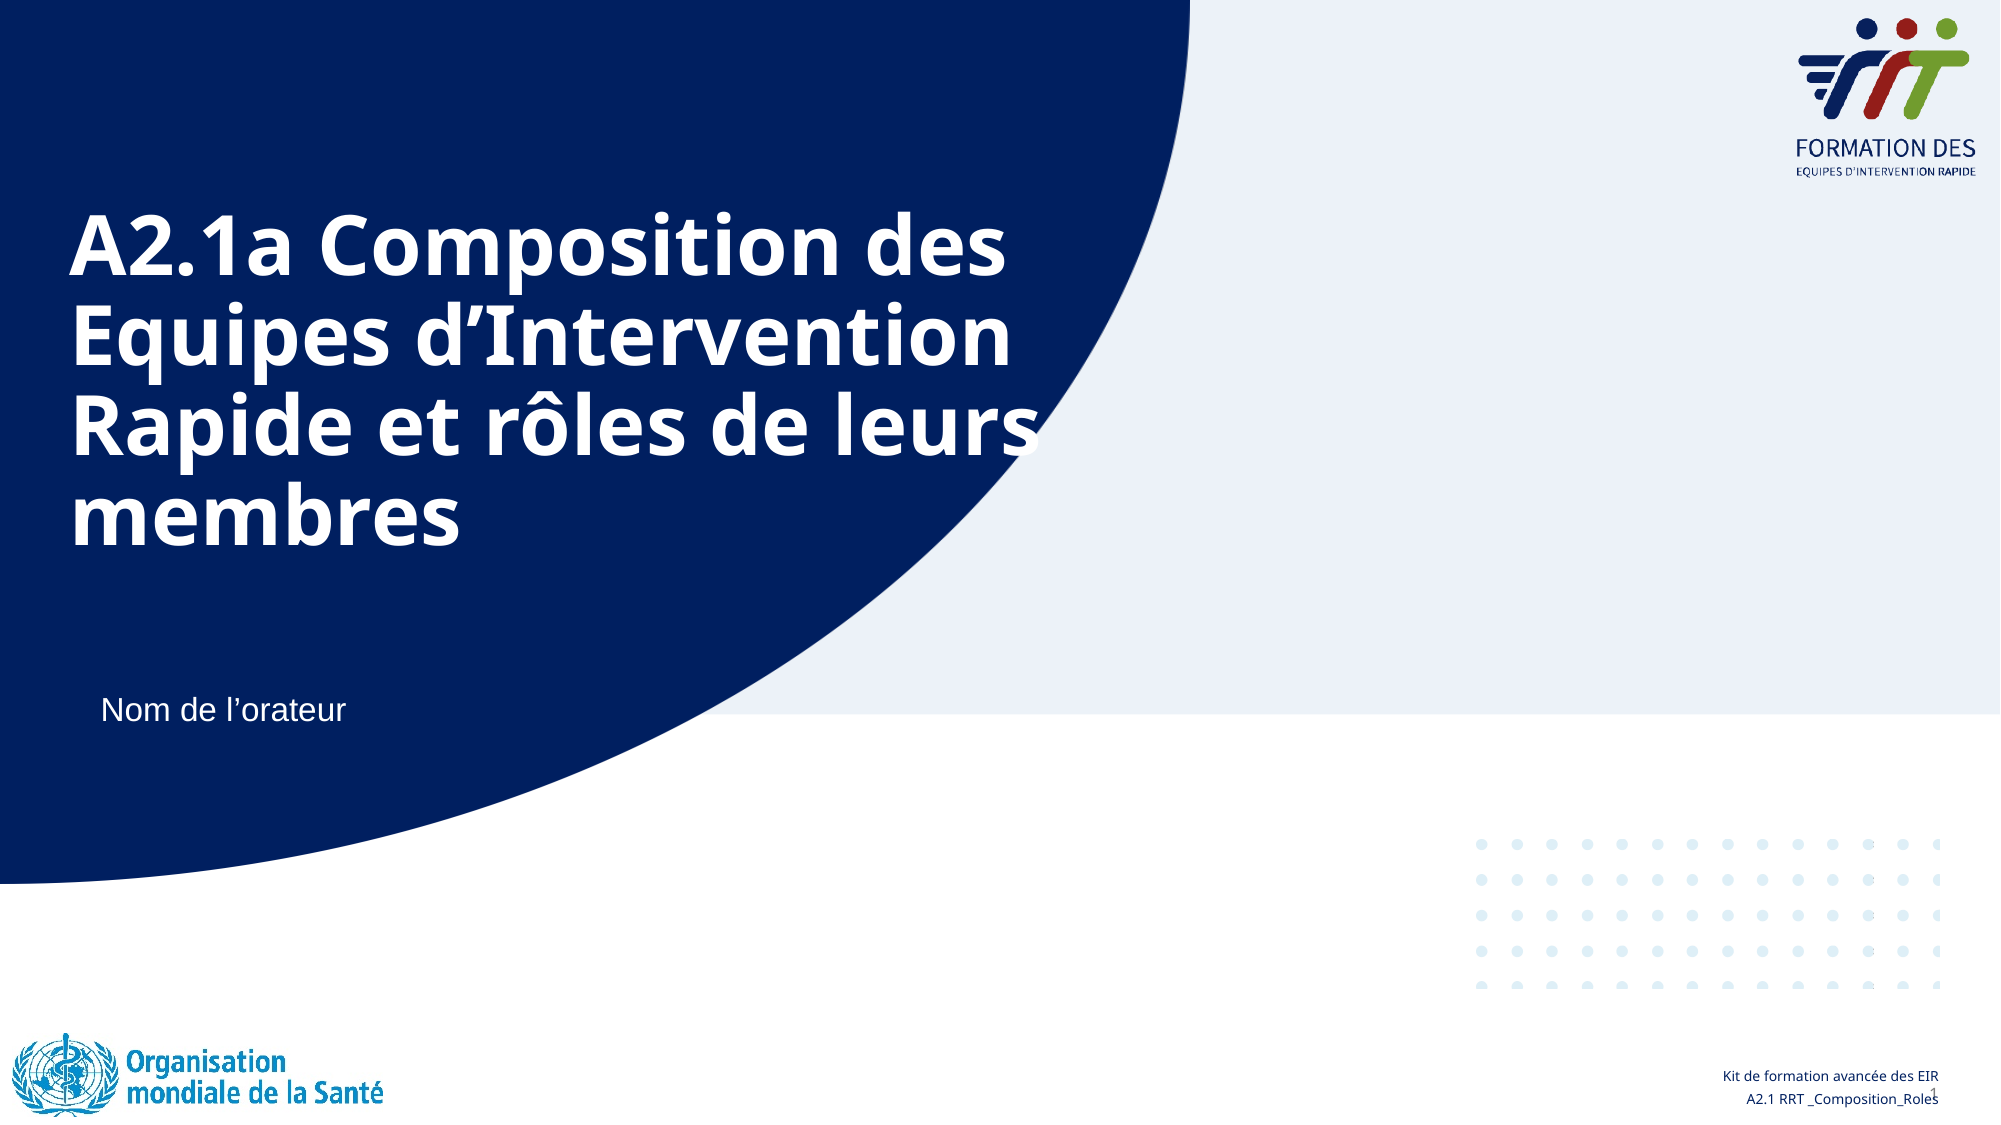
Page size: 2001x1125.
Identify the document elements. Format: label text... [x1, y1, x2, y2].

picture [1796, 17, 1976, 178]
picture [1476, 839, 1940, 989]
picture [12, 1033, 383, 1117]
text_box A2.1a Composition des Equipes d’Intervention Rapide et rôles de leurs membres [62, 153, 1084, 615]
picture [0, 0, 1190, 884]
picture [374, 1090, 383, 1100]
text_box Nom de l’orateur [93, 680, 476, 735]
